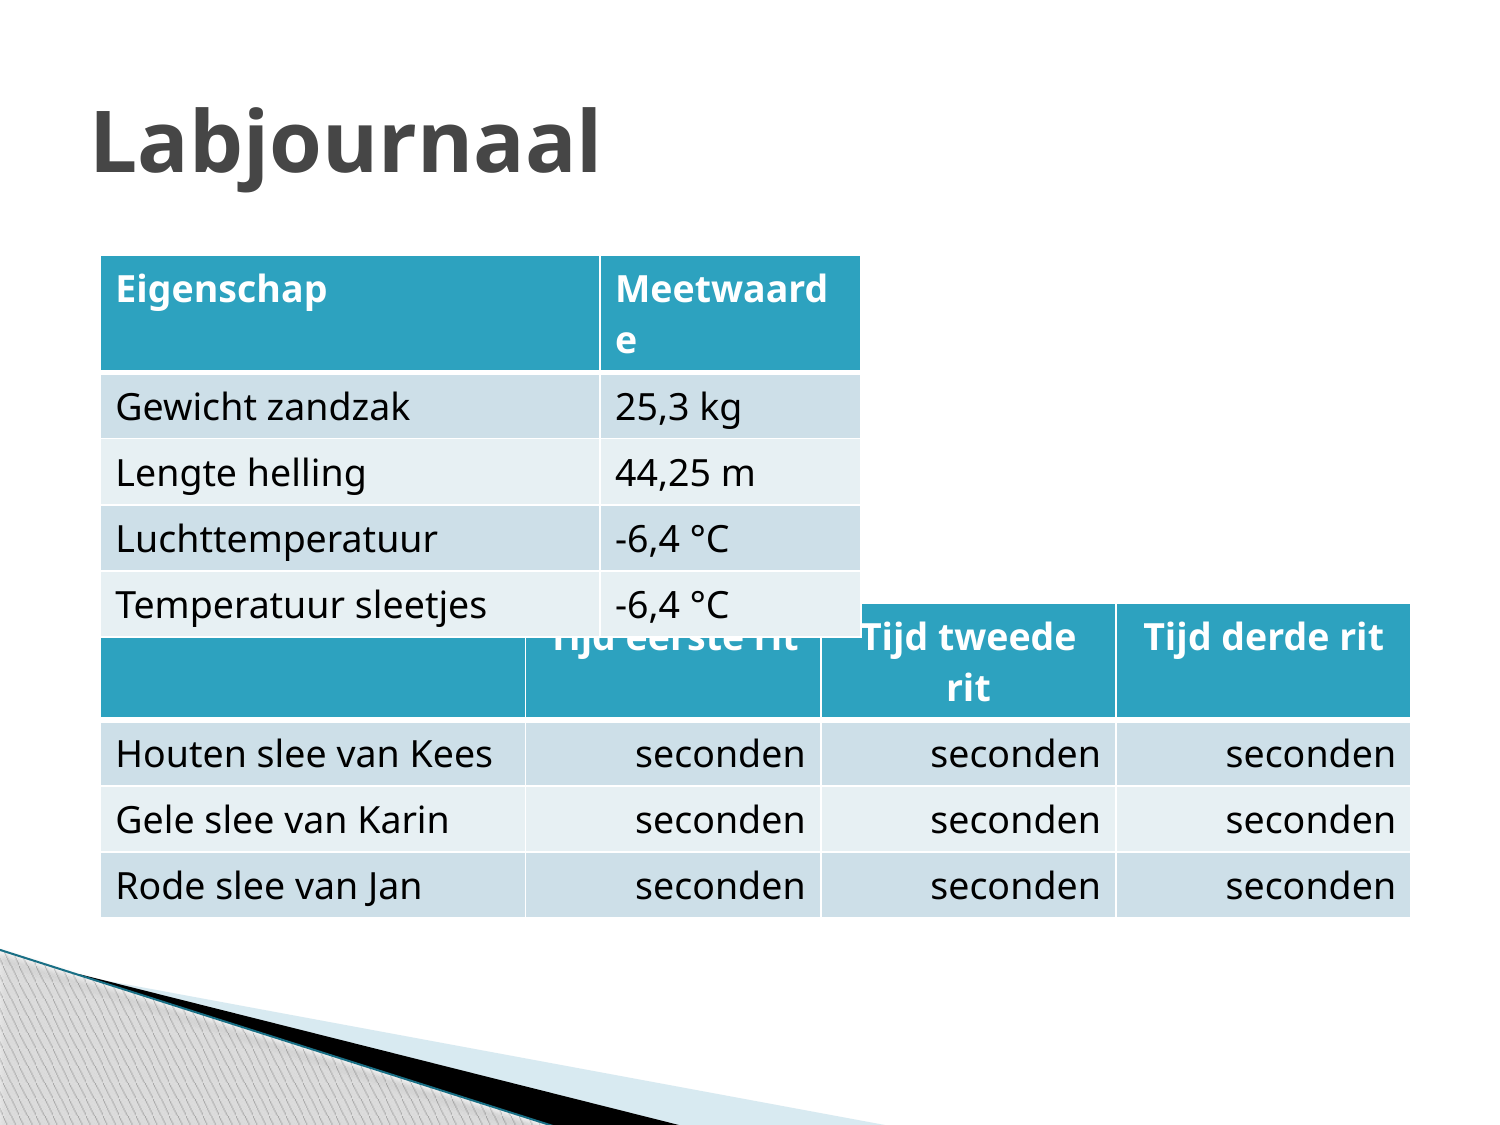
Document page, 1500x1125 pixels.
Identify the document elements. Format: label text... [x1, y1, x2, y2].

table_cell -6,4 °C [601, 572, 860, 636]
table_cell 25,3 kg [601, 375, 860, 438]
table_header Tijd derde rit [1117, 604, 1410, 717]
table_header [101, 638, 525, 717]
table_cell seconden [822, 853, 1115, 917]
table_cell Gewicht zandzak [101, 375, 599, 438]
table_cell Gele slee van Karin [101, 787, 525, 851]
table_cell Houten slee van Kees [101, 723, 525, 785]
table_cell 44,25 m [601, 439, 860, 504]
table_cell seconden [1117, 787, 1410, 851]
table_cell seconden [526, 853, 820, 917]
table_cell Rode slee van Jan [101, 853, 525, 917]
table_header Meetwaarde [601, 256, 860, 370]
table_cell seconden [822, 723, 1115, 785]
table_header Eigenschap [101, 256, 599, 370]
table_cell seconden [822, 787, 1115, 851]
table_cell Temperatuur sleetjes [101, 572, 599, 636]
table_cell Lengte helling [101, 439, 599, 504]
table_cell seconden [526, 723, 820, 785]
table_cell -6,4 °C [601, 506, 860, 570]
title Labjournaal [75, 45, 1425, 233]
table_cell seconden [1117, 853, 1410, 917]
table_cell Luchttemperatuur [101, 506, 599, 570]
table_cell seconden [1117, 723, 1410, 785]
table_header Tijd eerste rit [526, 638, 820, 717]
table_header Tijd tweede rit [822, 604, 1115, 717]
table_cell seconden [526, 787, 820, 851]
